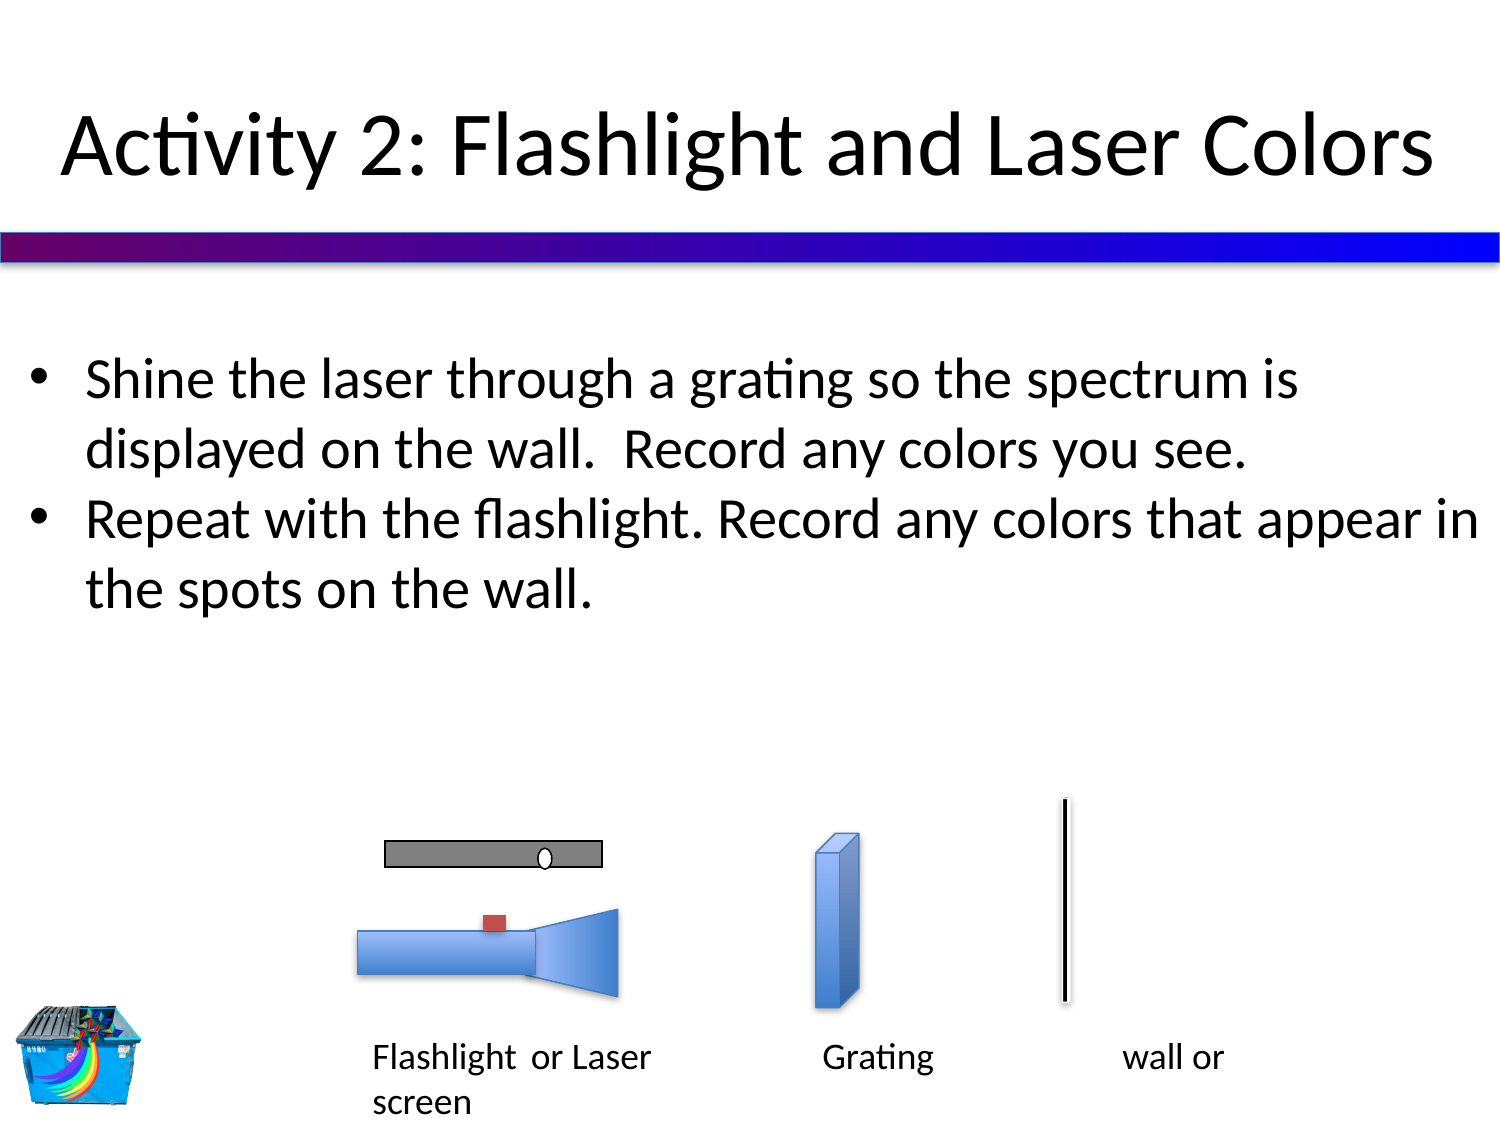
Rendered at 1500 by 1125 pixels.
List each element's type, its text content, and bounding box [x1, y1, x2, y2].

text_box Flashlight or Laser Grating wall or screen or CD piece [357, 1024, 1271, 1125]
title Activity 2: Flashlight and Laser Colors [34, 45, 1465, 233]
text_box [1061, 795, 1071, 1004]
text_box Shine the laser through a grating so the spectrum is displayed on the wall. Record any colors you see. Repeat with the flashlight. Record any colors that appear in the spots on the wall. [14, 332, 1500, 628]
picture [14, 1004, 143, 1107]
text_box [357, 909, 618, 997]
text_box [384, 840, 603, 870]
text_box [815, 832, 860, 1009]
